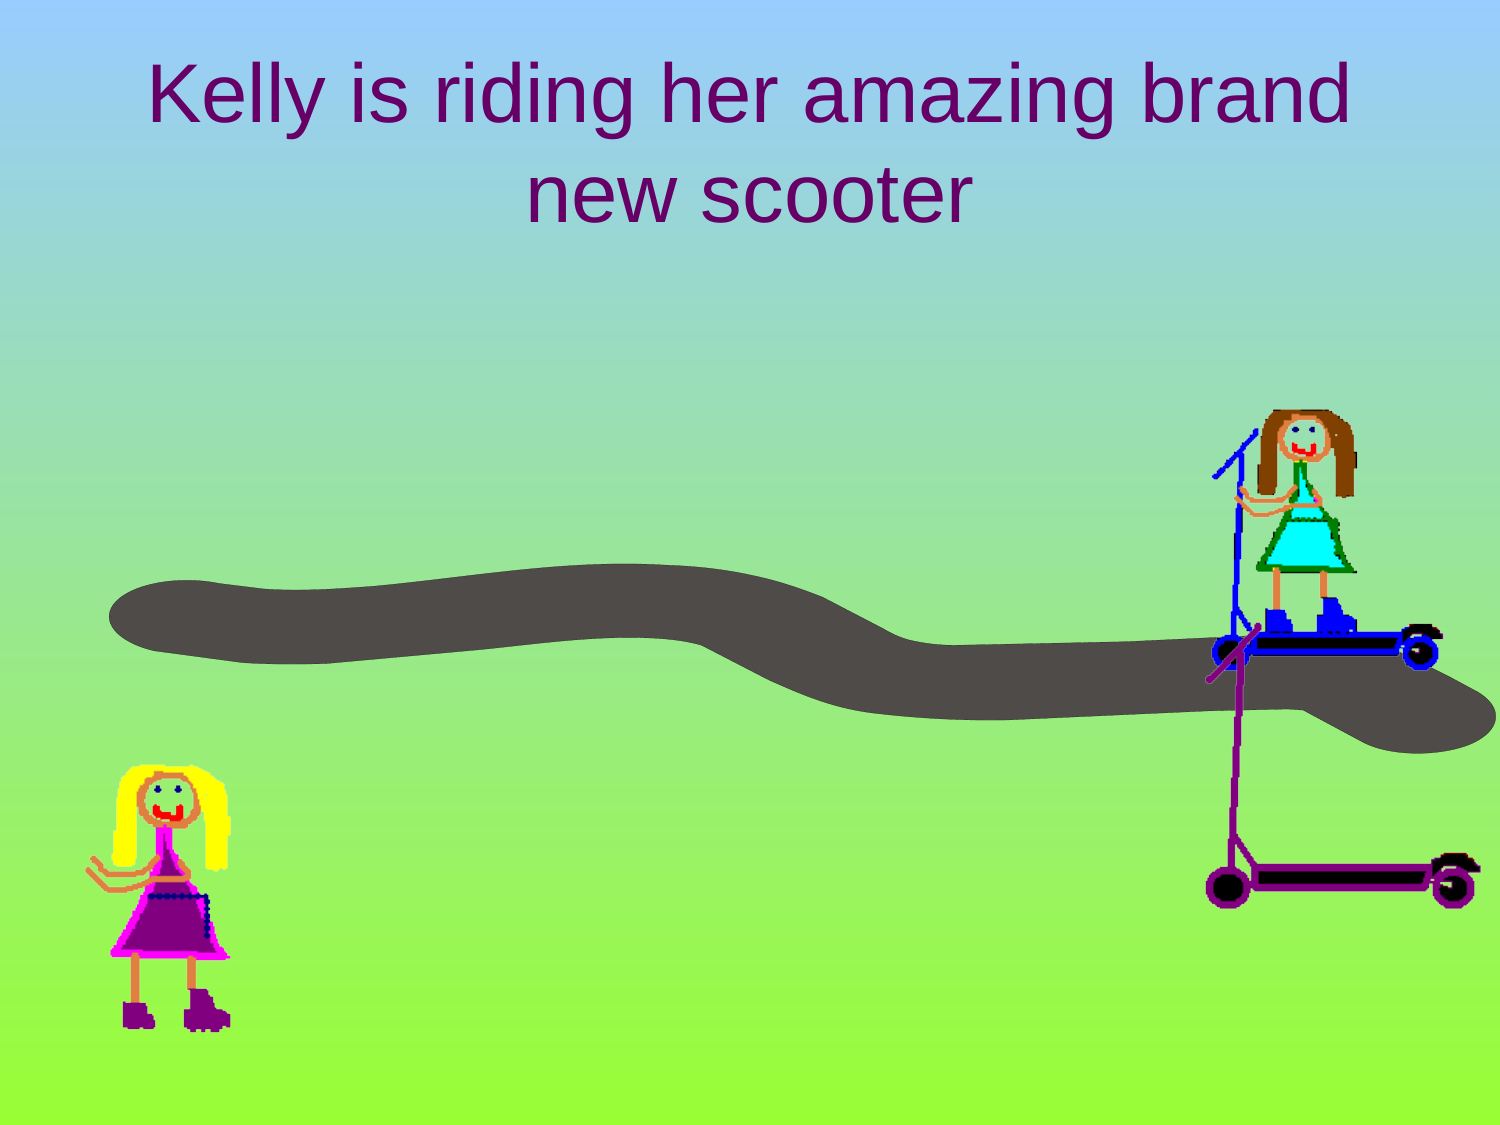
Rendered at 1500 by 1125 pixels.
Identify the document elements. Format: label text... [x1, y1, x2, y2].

title Kelly is riding her amazing brand new scooter [75, 45, 1425, 233]
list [1187, 396, 1500, 603]
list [105, 562, 1182, 756]
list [29, 751, 343, 1065]
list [1187, 604, 1500, 918]
